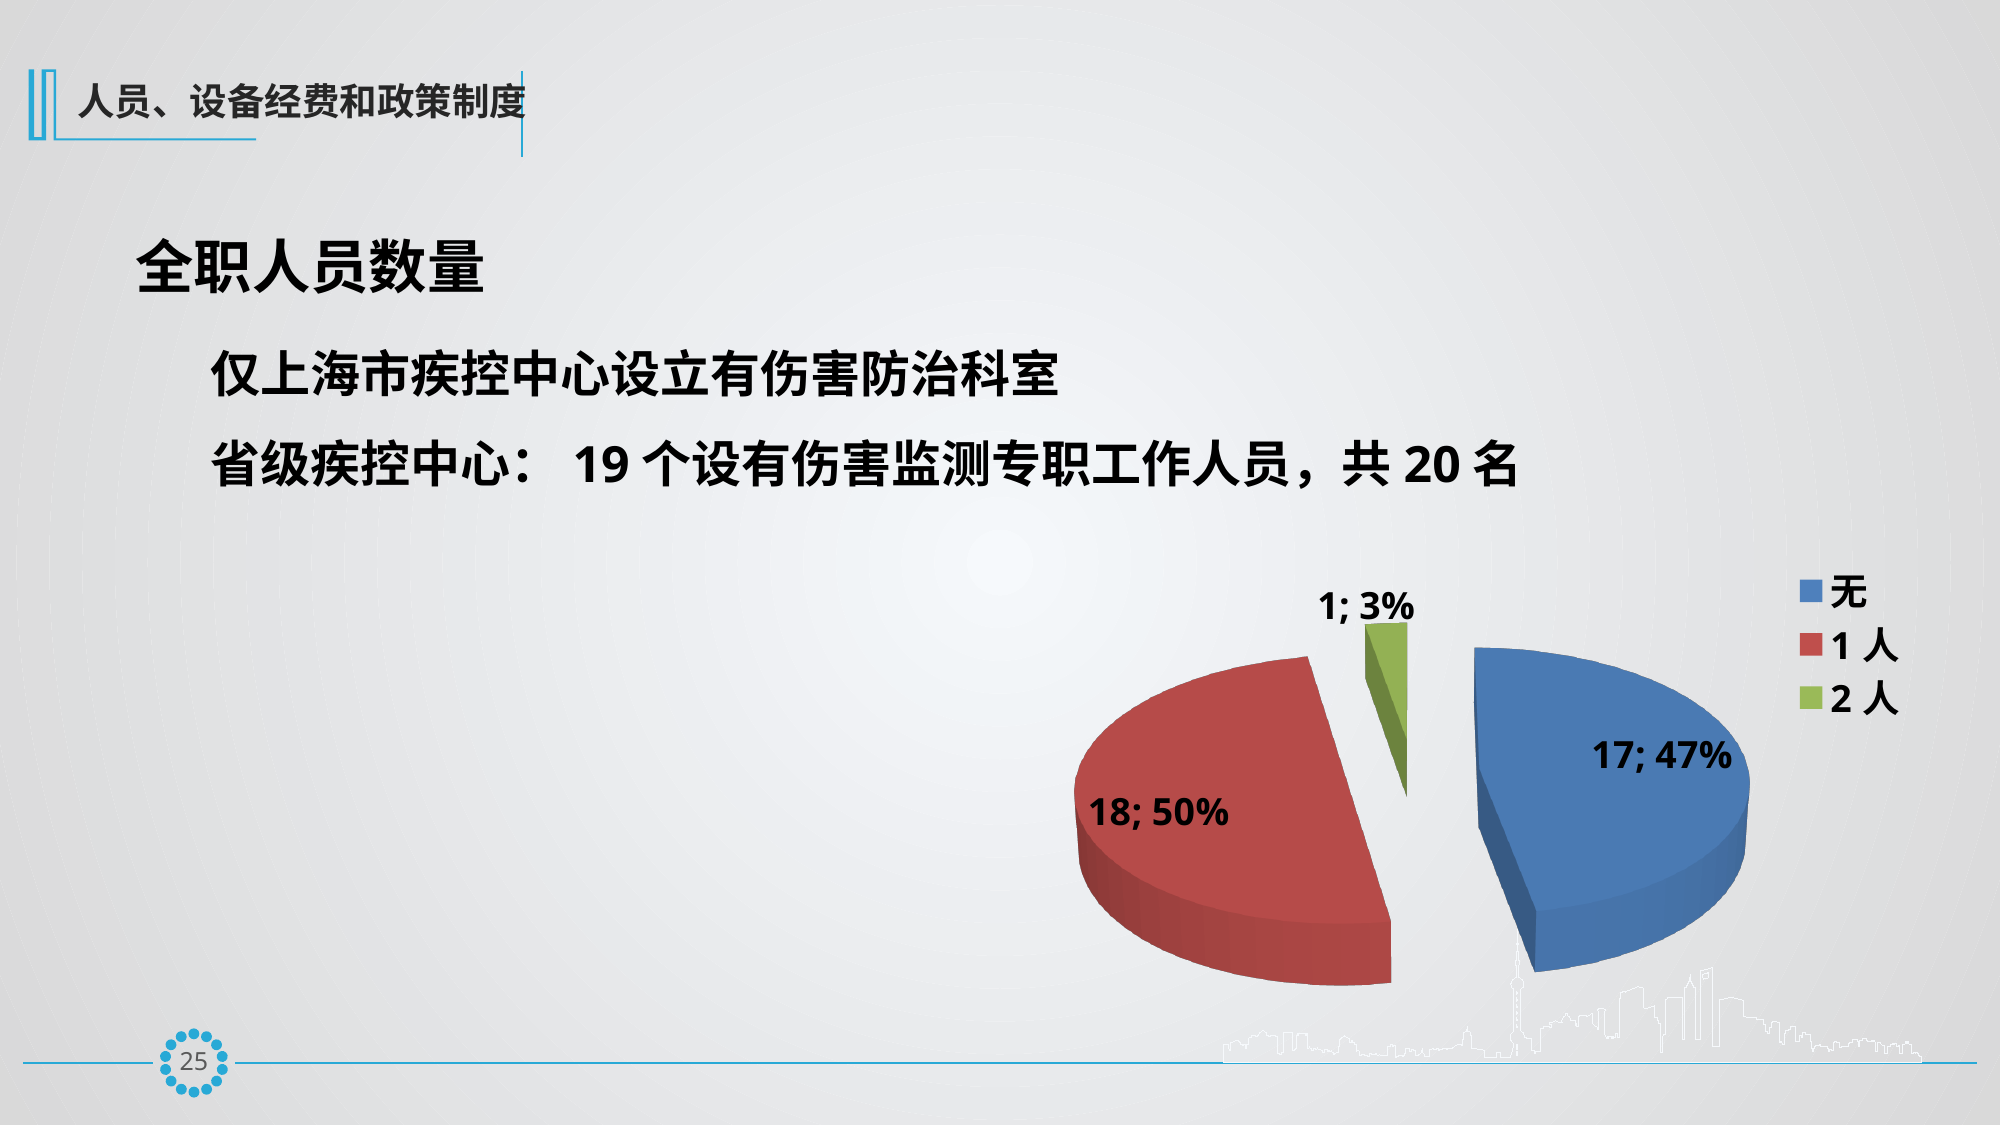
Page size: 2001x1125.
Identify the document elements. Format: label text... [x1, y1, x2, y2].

chart [1034, 467, 1927, 1055]
text_box 人员、设备经费和政策制度 [62, 70, 567, 130]
text_box 全职人员数量 仅上海市疾控中心设立有伤害防治科室 省级疾控中心：19个设有伤害监测专职工作人员，共20名 [121, 187, 1551, 500]
slide_number 24 [169, 1039, 218, 1086]
